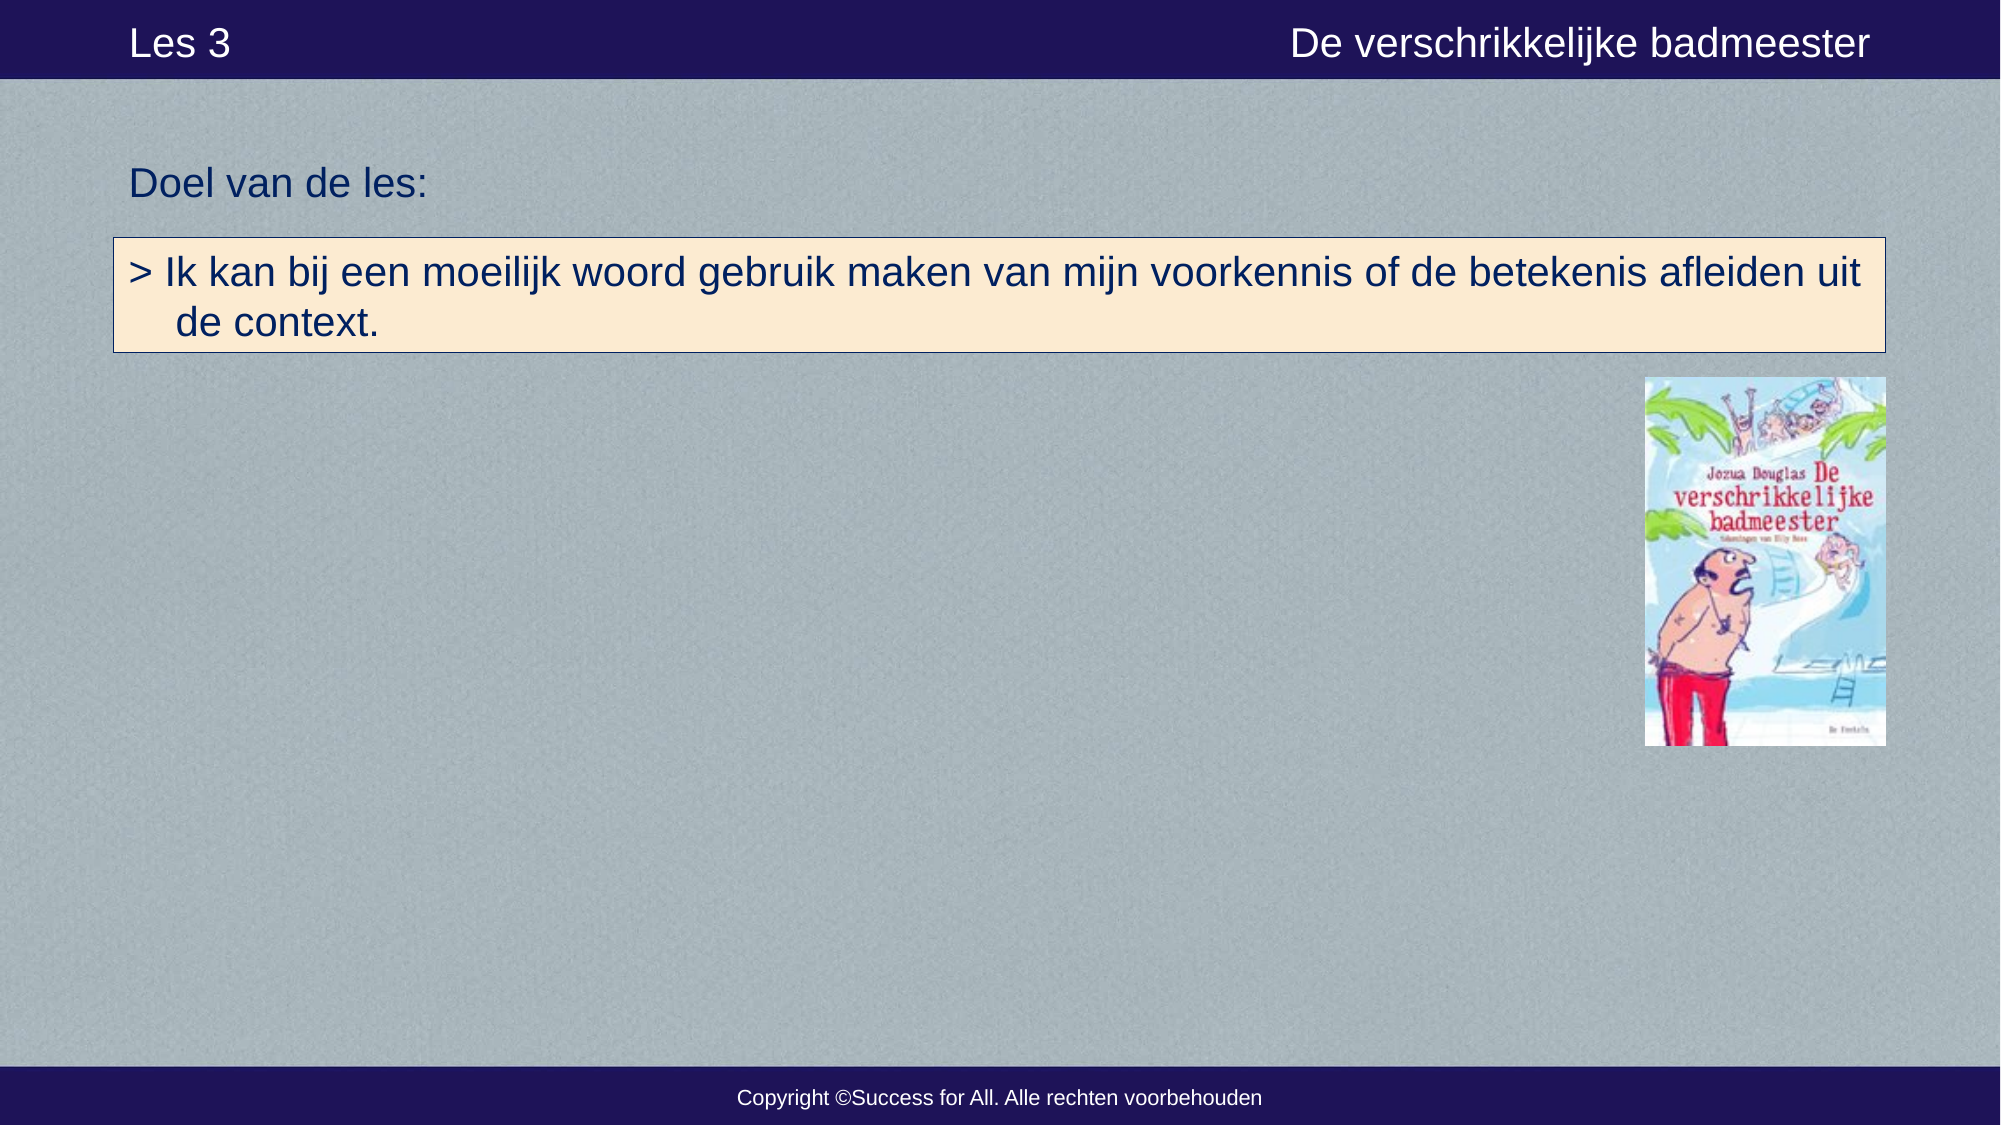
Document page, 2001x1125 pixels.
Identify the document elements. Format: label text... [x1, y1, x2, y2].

text_box Doel van de les: [113, 148, 1635, 214]
text_box Copyright ©Success for All. Alle rechten voorbehouden [0, 1076, 2000, 1125]
text_box Les 3 [114, 8, 354, 73]
picture [0, 0, 2001, 1125]
text_box > Ik kan bij een moeilijk woord gebruik maken van mijn voorkennis of de betekenis afleiden uit de context. [113, 237, 1886, 353]
text_box De verschrikkelijke badmeester [999, 8, 1886, 73]
